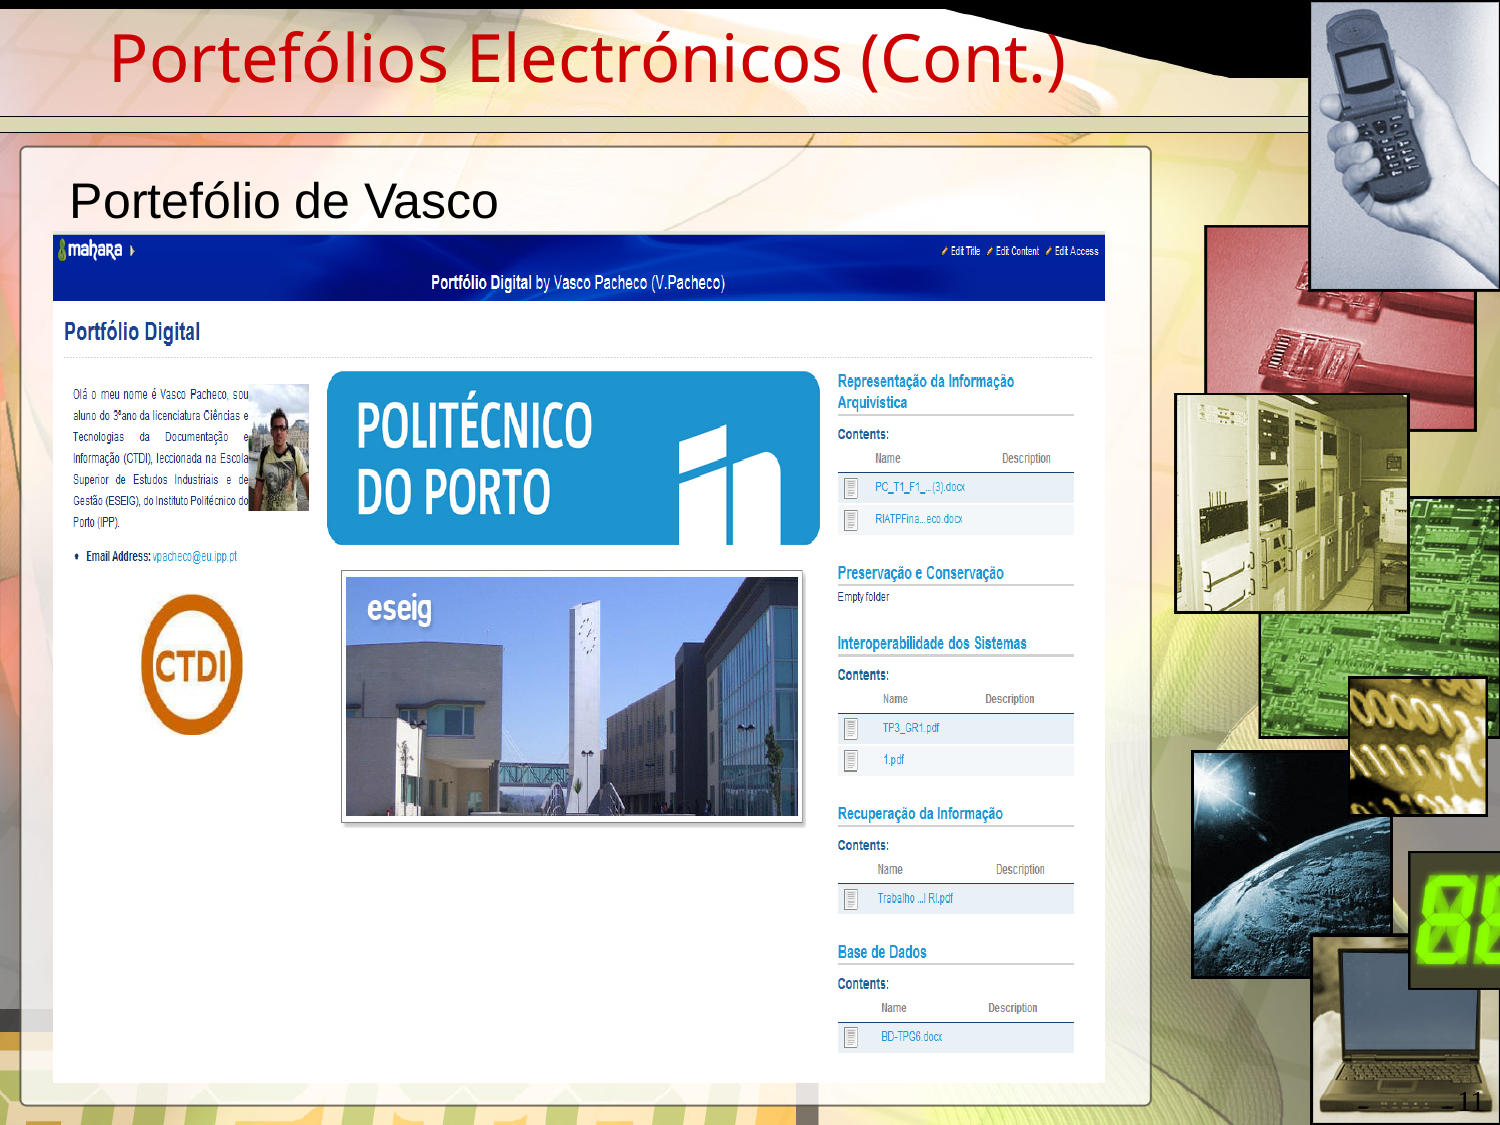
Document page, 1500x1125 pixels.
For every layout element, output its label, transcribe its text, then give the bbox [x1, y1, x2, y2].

text_box Portefólio de Vasco [41, 160, 1182, 1016]
slide_number 11 [1187, 1074, 1500, 1125]
picture [0, 0, 1500, 1125]
title Portefólios Electrónicos (Cont.) [0, 0, 1178, 113]
